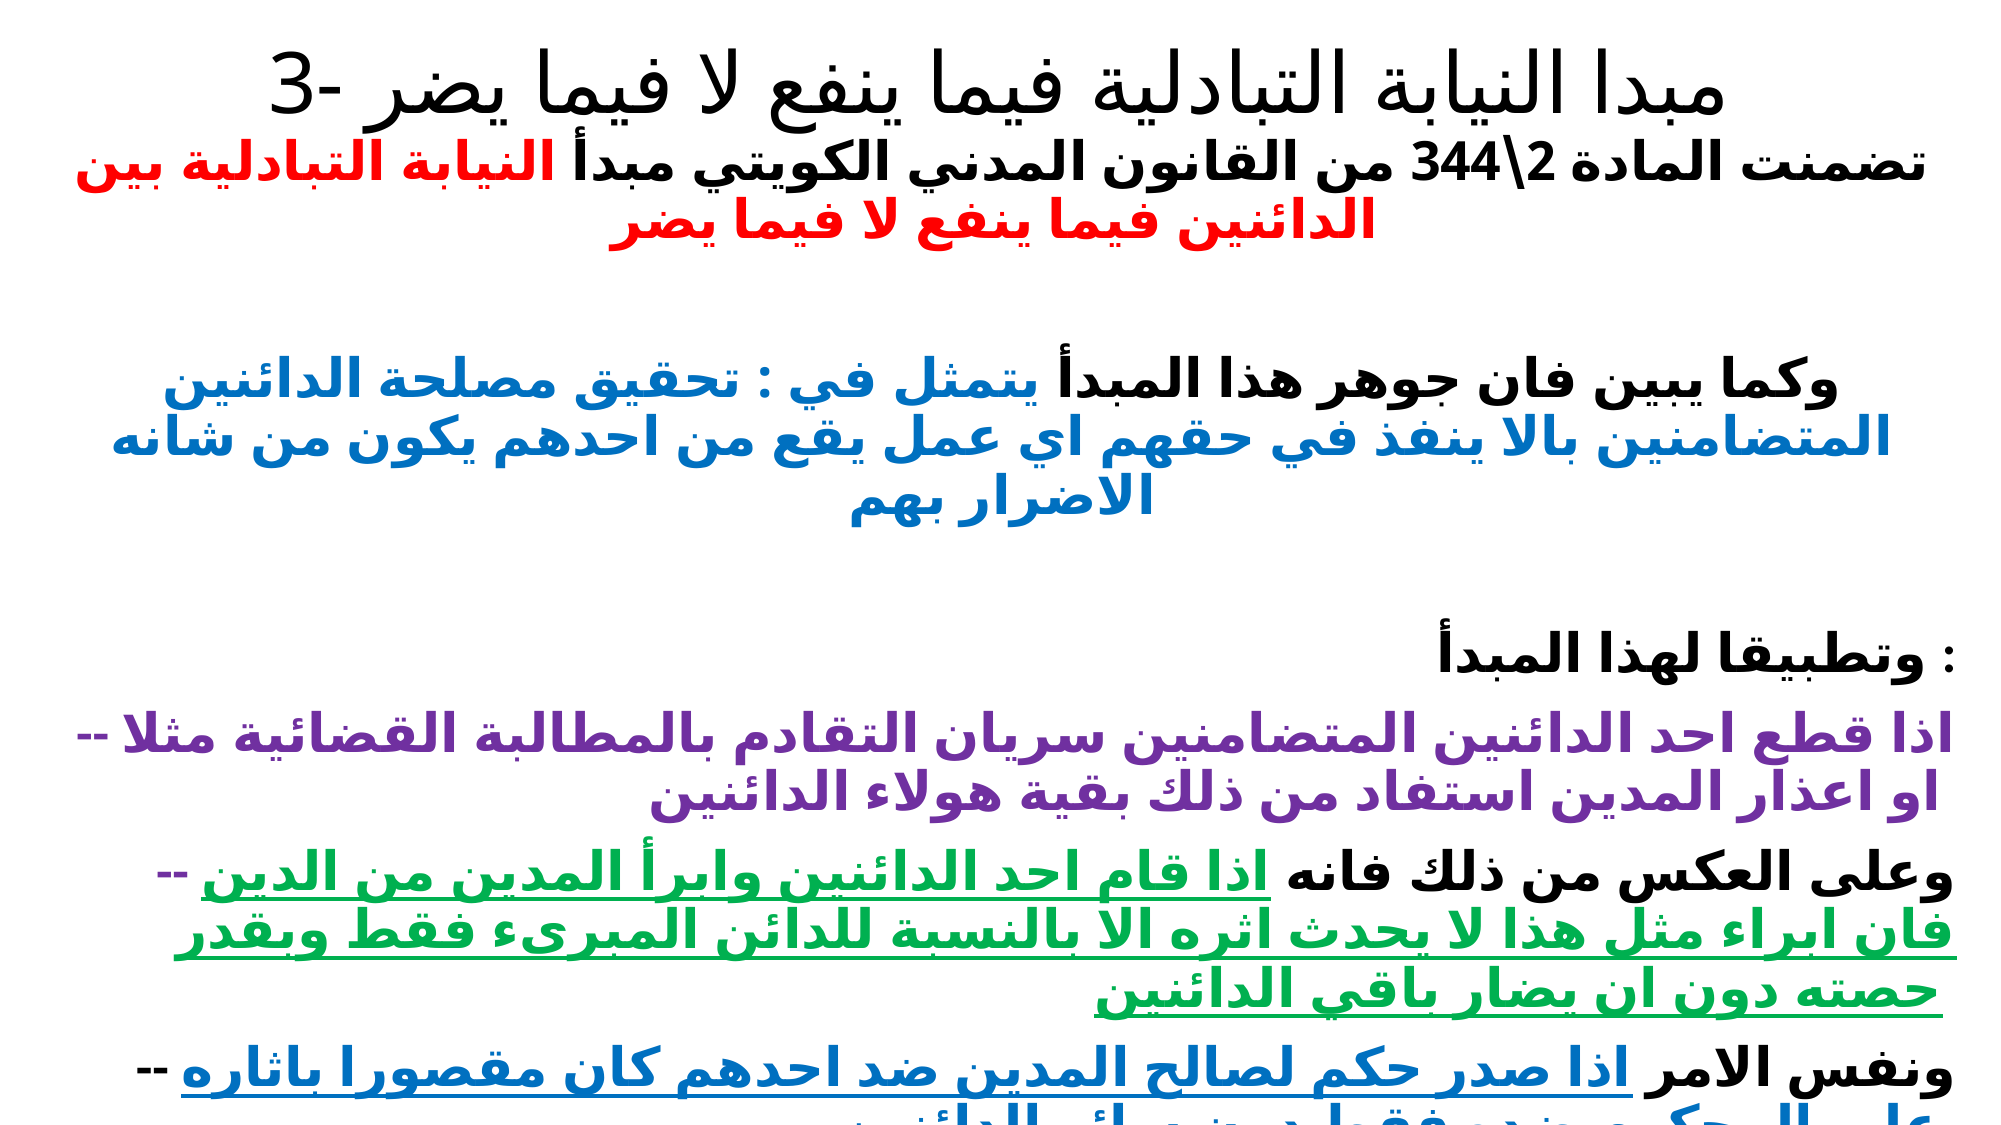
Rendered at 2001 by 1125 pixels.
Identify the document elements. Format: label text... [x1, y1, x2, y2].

title 3- مبدا النيابة التبادلية فيما ينفع لا فيما يضر [249, 30, 1750, 126]
subtitle تضمنت المادة 2\344 من القانون المدني الكويتي مبدأ النيابة التبادلية بين الدائنين فيما ينفع لا فيما يضر وكما يبين فان جوهر هذا المبدأ يتمثل في : تحقيق مصلحة الدائنين المتضامنين بالا ينفذ في حقهم اي عمل يقع من احدهم يكون من شانه الاضرار بهم وتطبيقا لهذا المبدأ : -- اذا قطع احد الدائنين المتضامنين سريان التقادم بالمطالبة القضائية مثلا او اعذار المدين استفاد من ذلك بقية هولاء الدائنين -- وعلى العكس من ذلك فانه اذا قام احد الدائنين وابرأ المدين من الدين فان ابراء مثل هذا لا يحدث اثره الا بالنسبة للدائن المبرىء فقط وبقدر حصته دون ان يضار باقي الدائنين -- ونفس الامر اذا صدر حكم لصالح المدين ضد احدهم كان مقصورا باثاره على المحكوم ضده فقط دون سائر الدائنين -- والعكس صحيح اذا صدر الحكم ضد المدين لصالح احدهم. [32, 126, 1972, 1105]
